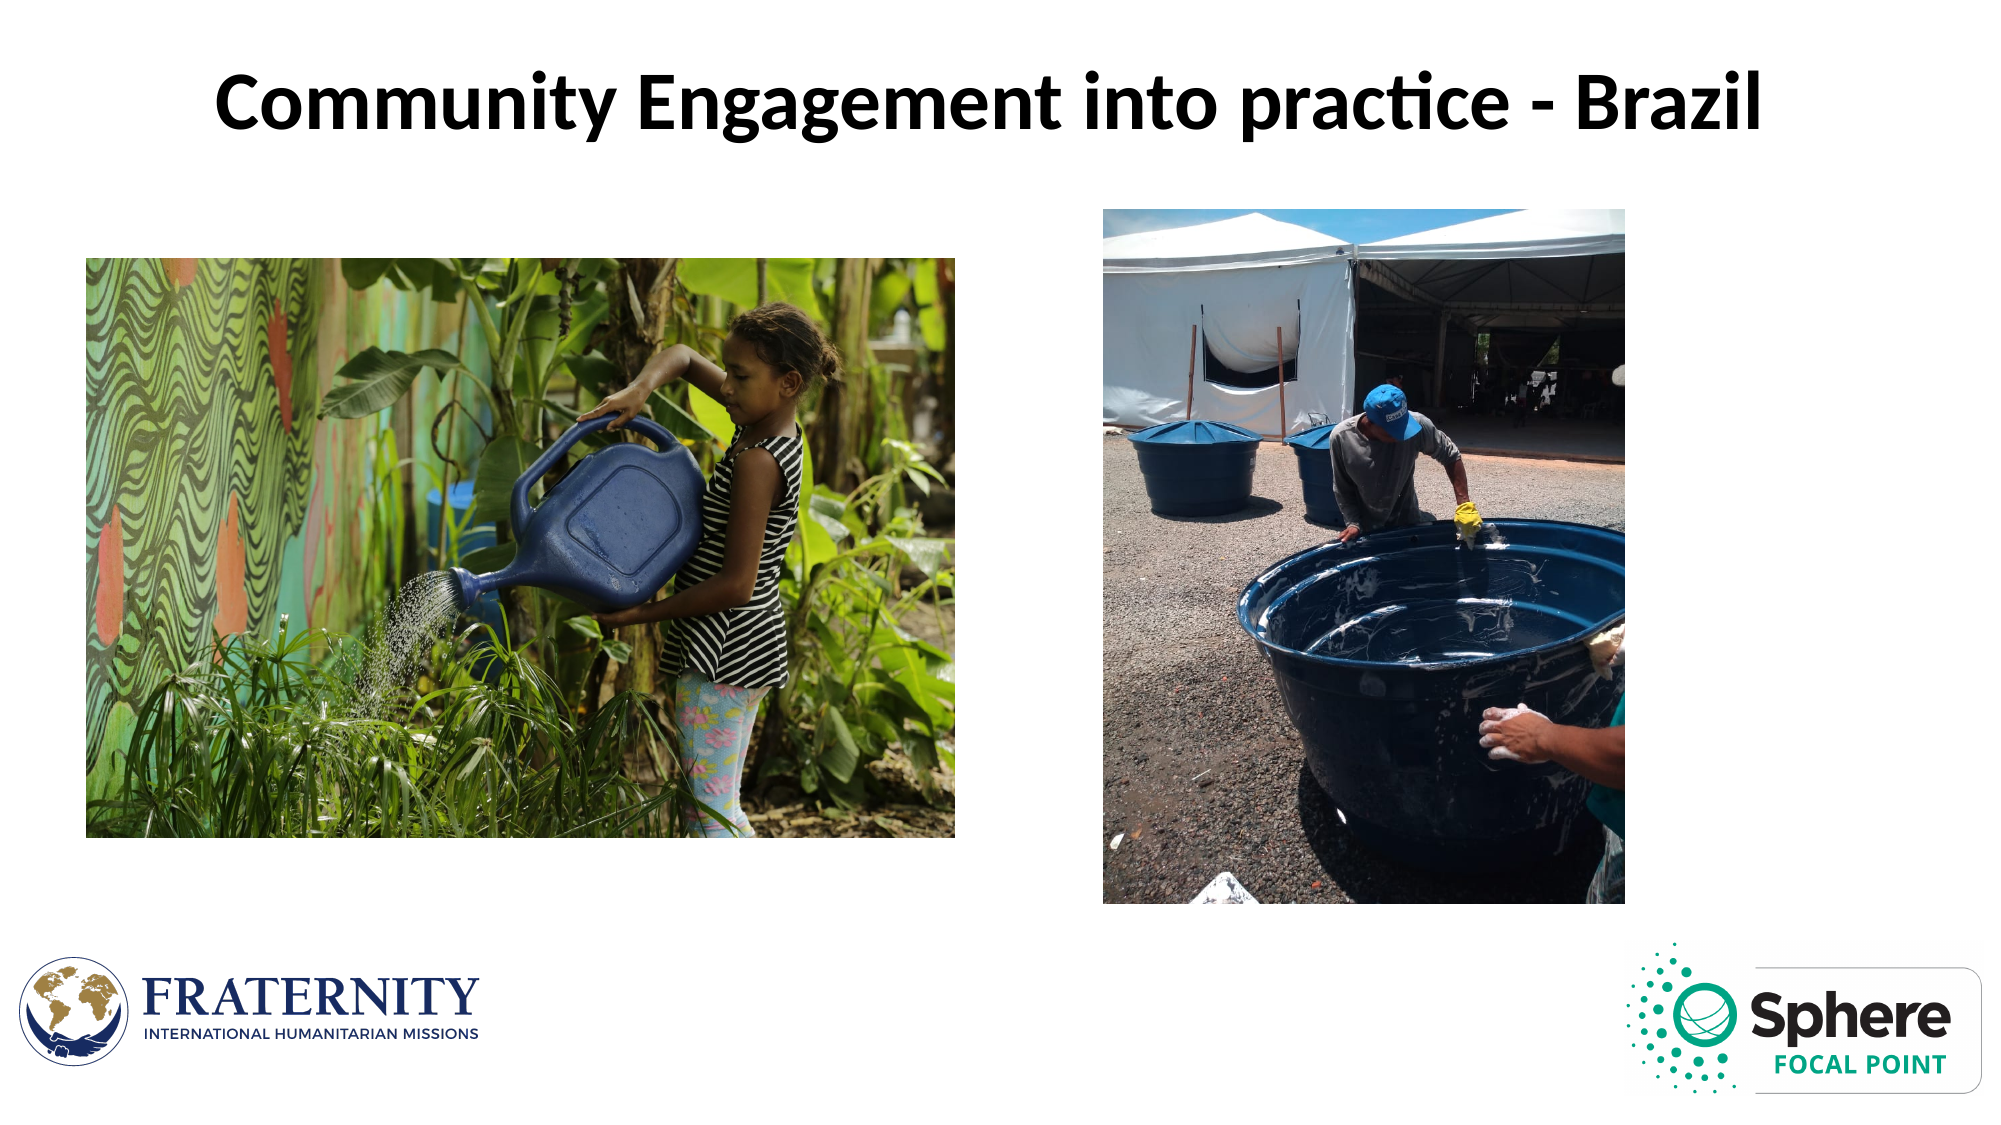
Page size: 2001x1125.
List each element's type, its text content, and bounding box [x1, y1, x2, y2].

picture [1103, 209, 1625, 905]
picture [1624, 940, 1984, 1097]
picture [85, 258, 955, 838]
picture [0, 936, 501, 1087]
text_box Community Engagement into practice - Brazil [184, 39, 1797, 154]
